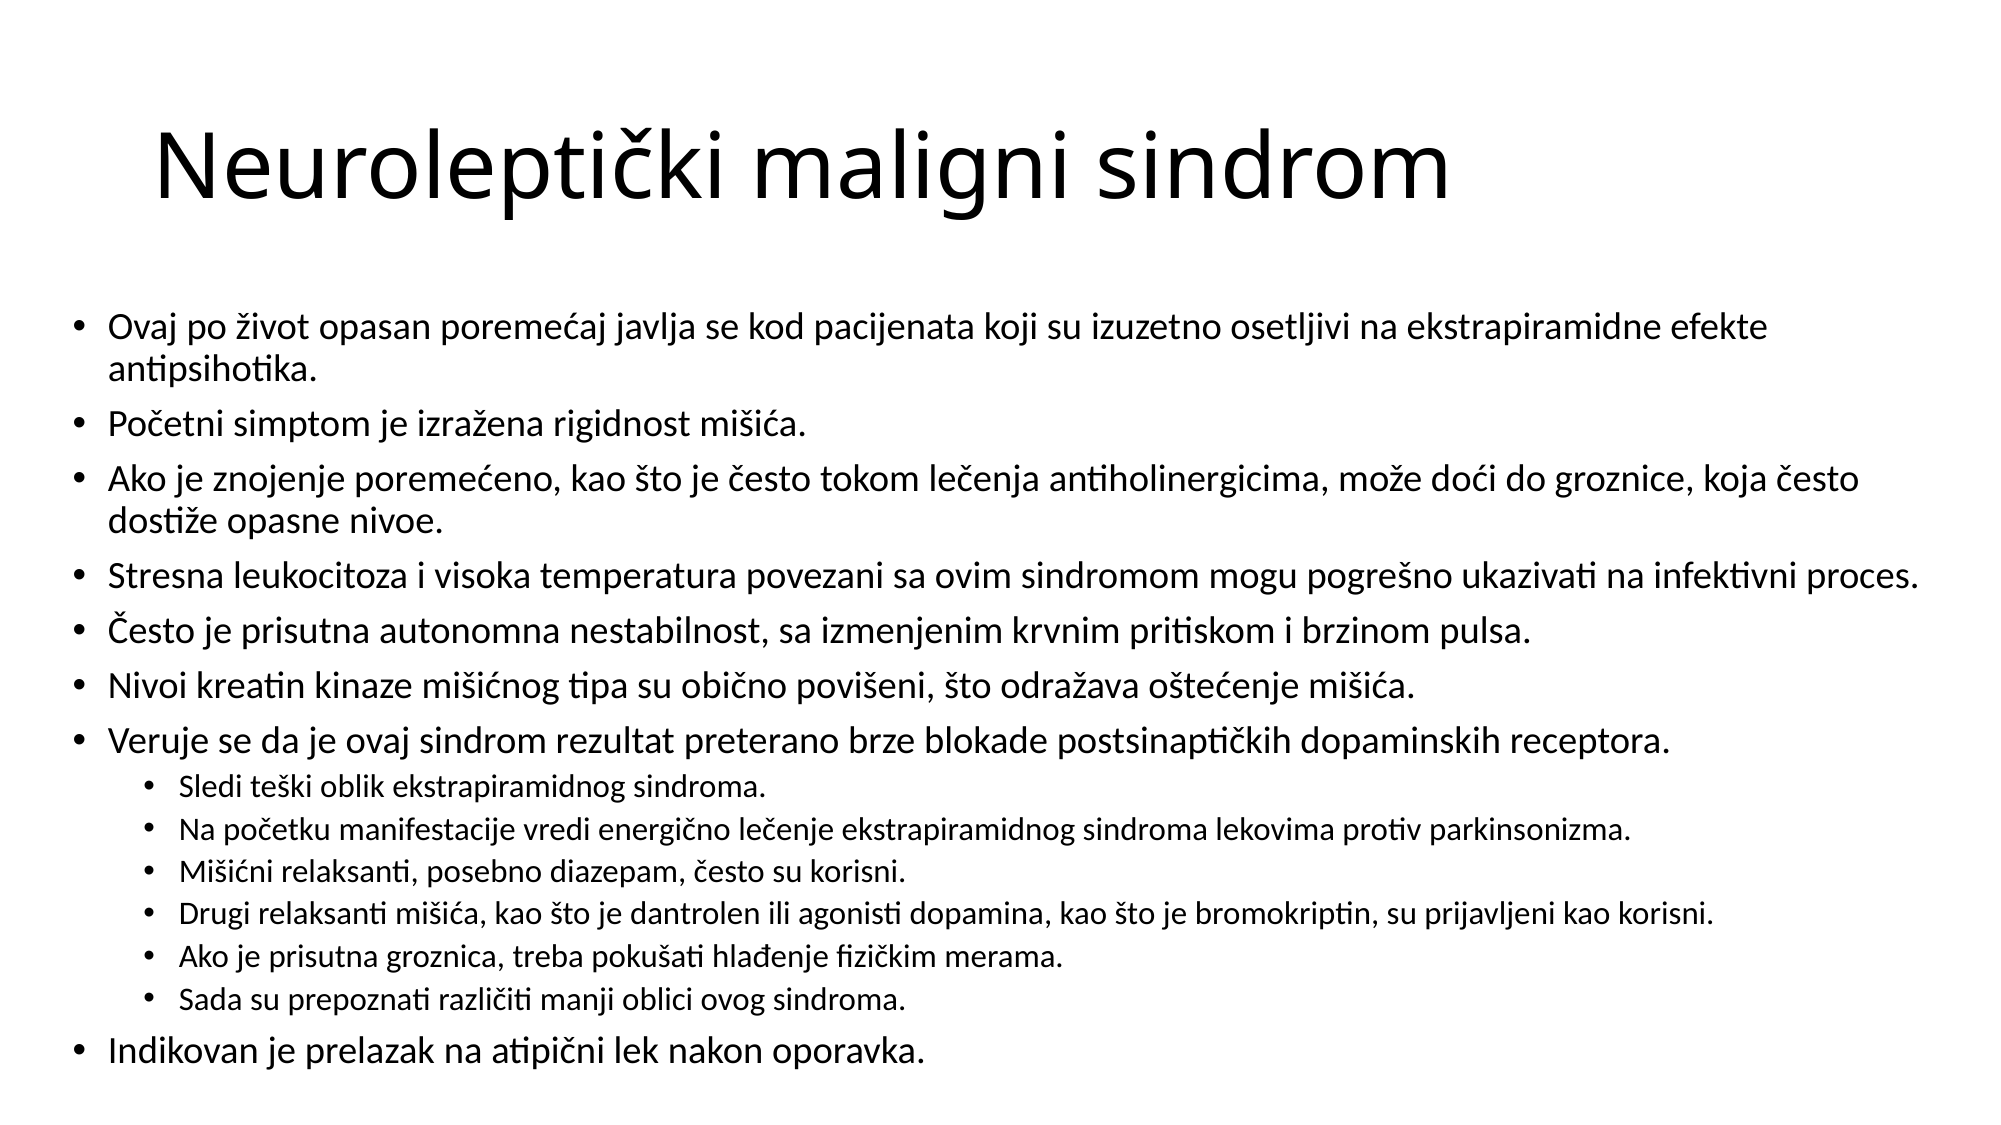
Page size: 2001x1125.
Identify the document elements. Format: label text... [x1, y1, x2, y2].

title Neuroleptički maligni sindrom [137, 59, 1863, 278]
list Ovaj po život opasan poremećaj javlja se kod pacijenata koji su izuzetno osetljivi na ekstrapiramidne efekte antipsihotika. Početni simptom je izražena rigidnost mišića. Ako je znojenje poremećeno, kao što je često tokom lečenja antiholinergicima, može doći do groznice, koja često dostiže opasne nivoe. Stresna leukocitoza i visoka temperatura povezani sa ovim sindromom mogu pogrešno ukazivati na infektivni proces. Često je prisutna autonomna nestabilnost, sa izmenjenim krvnim pritiskom i brzinom pulsa. Nivoi kreatin kinaze mišićnog tipa su obično povišeni, što odražava oštećenje mišića. Veruje se da je ovaj sindrom rezultat preterano brze blokade postsinaptičkih dopaminskih receptora. Sledi teški oblik ekstrapiramidnog sindroma. Na početku manifestacije vredi energično lečenje ekstrapiramidnog sindroma lekovima protiv parkinsonizma. Mišićni relaksanti, posebno diazepam, često su korisni. Drugi relaksanti mišića, kao što je dantrolen ili agonisti dopamina, kao što je bromokriptin, su prijavljeni kao korisni. Ako je prisutna groznica, treba pokušati hlađenje fizičkim merama. Sada su prepoznati različiti manji oblici ovog sindroma. Indikovan je prelazak na atipični lek nakon oporavka. [57, 299, 1941, 1100]
